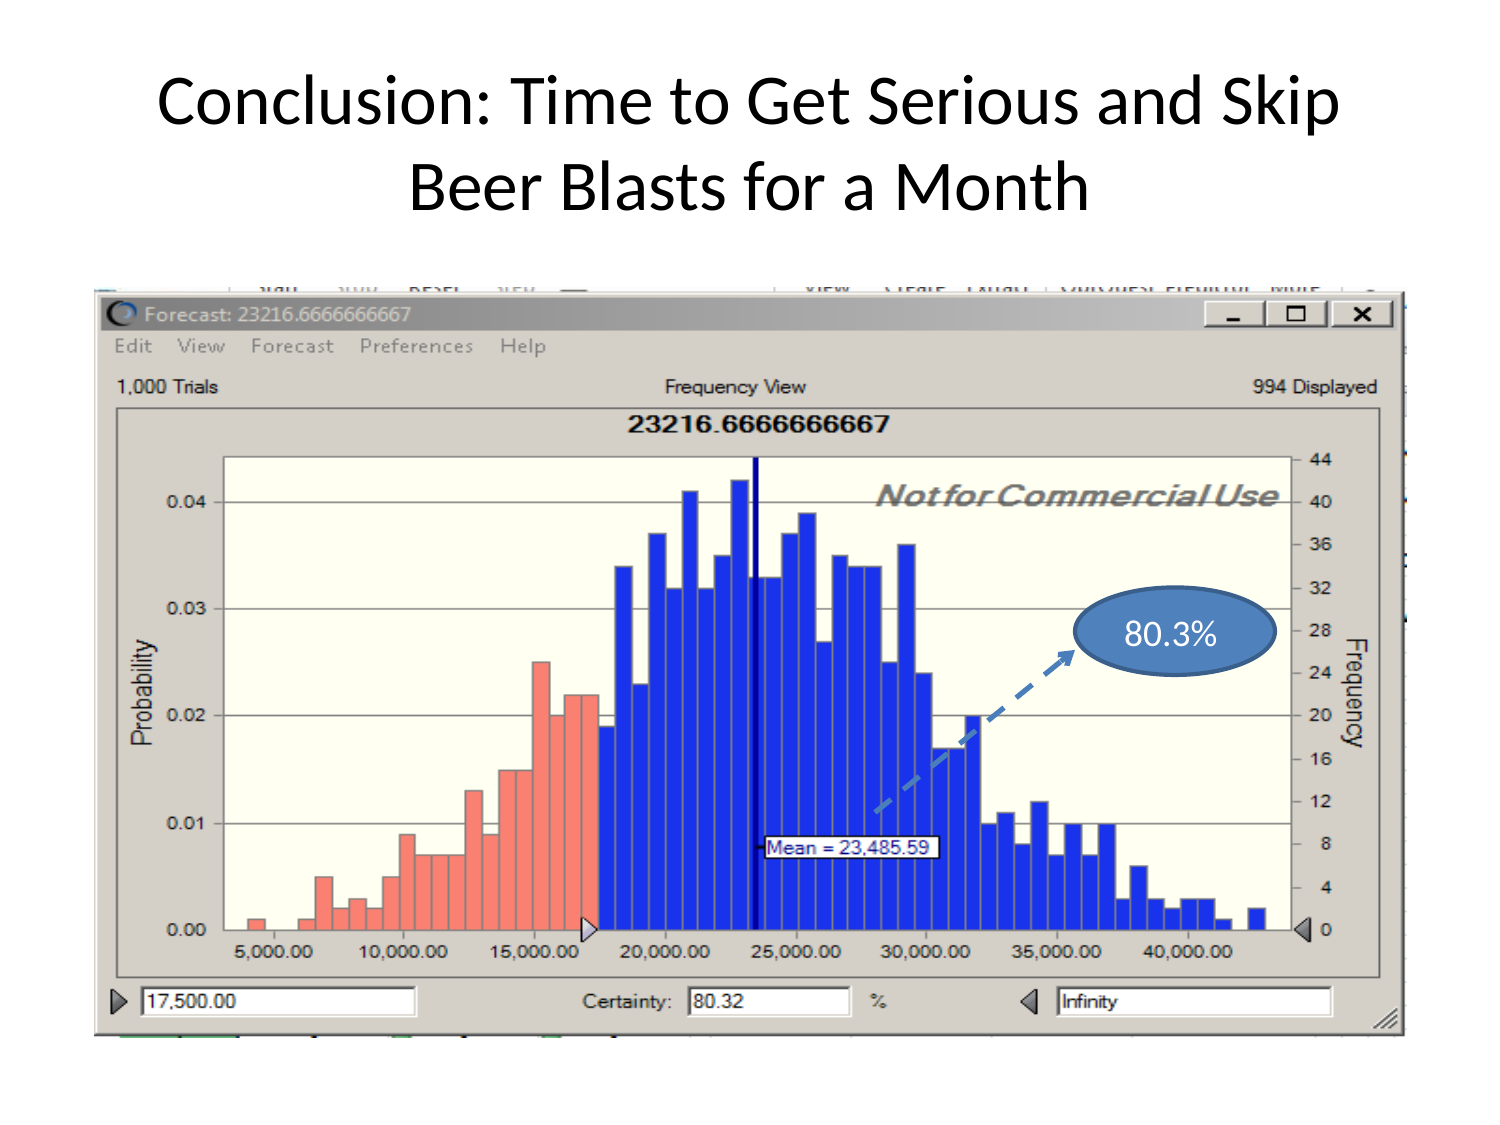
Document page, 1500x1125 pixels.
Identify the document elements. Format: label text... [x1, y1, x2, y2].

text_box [874, 649, 1076, 813]
picture [94, 287, 1408, 1039]
title Conclusion: Time to Get Serious and Skip Beer Blasts for a Month [75, 45, 1425, 233]
